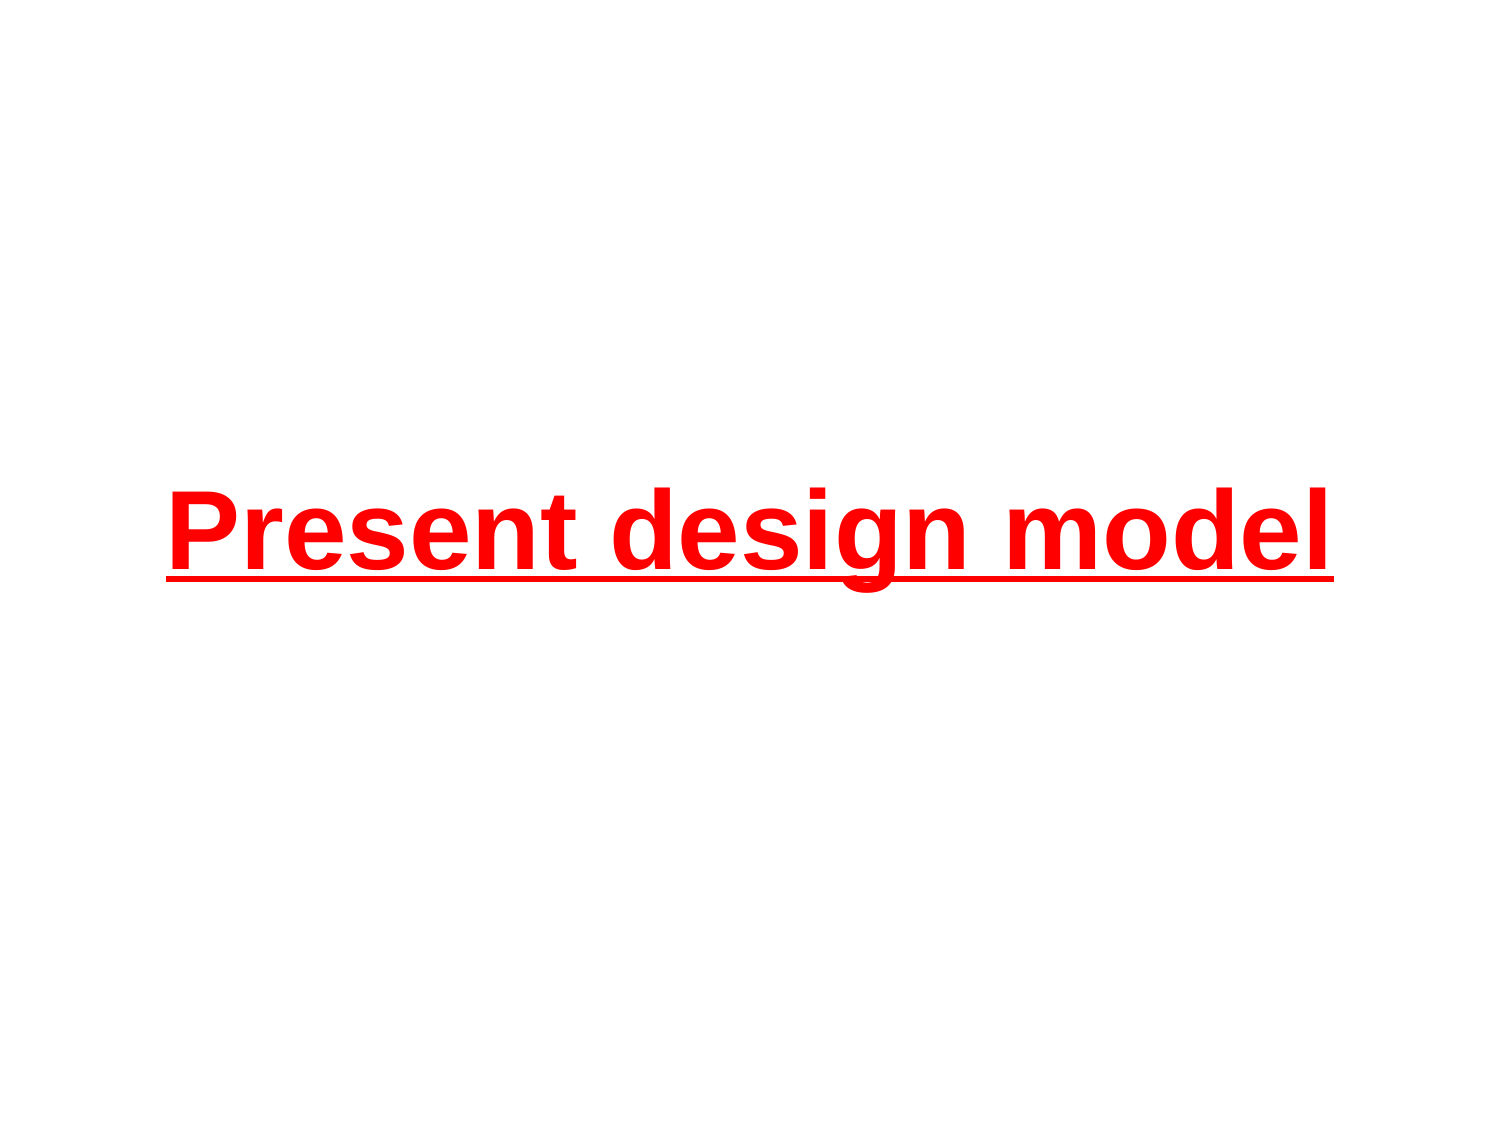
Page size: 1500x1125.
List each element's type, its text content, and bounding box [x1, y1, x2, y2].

text_box Present design model [0, 449, 1500, 600]
